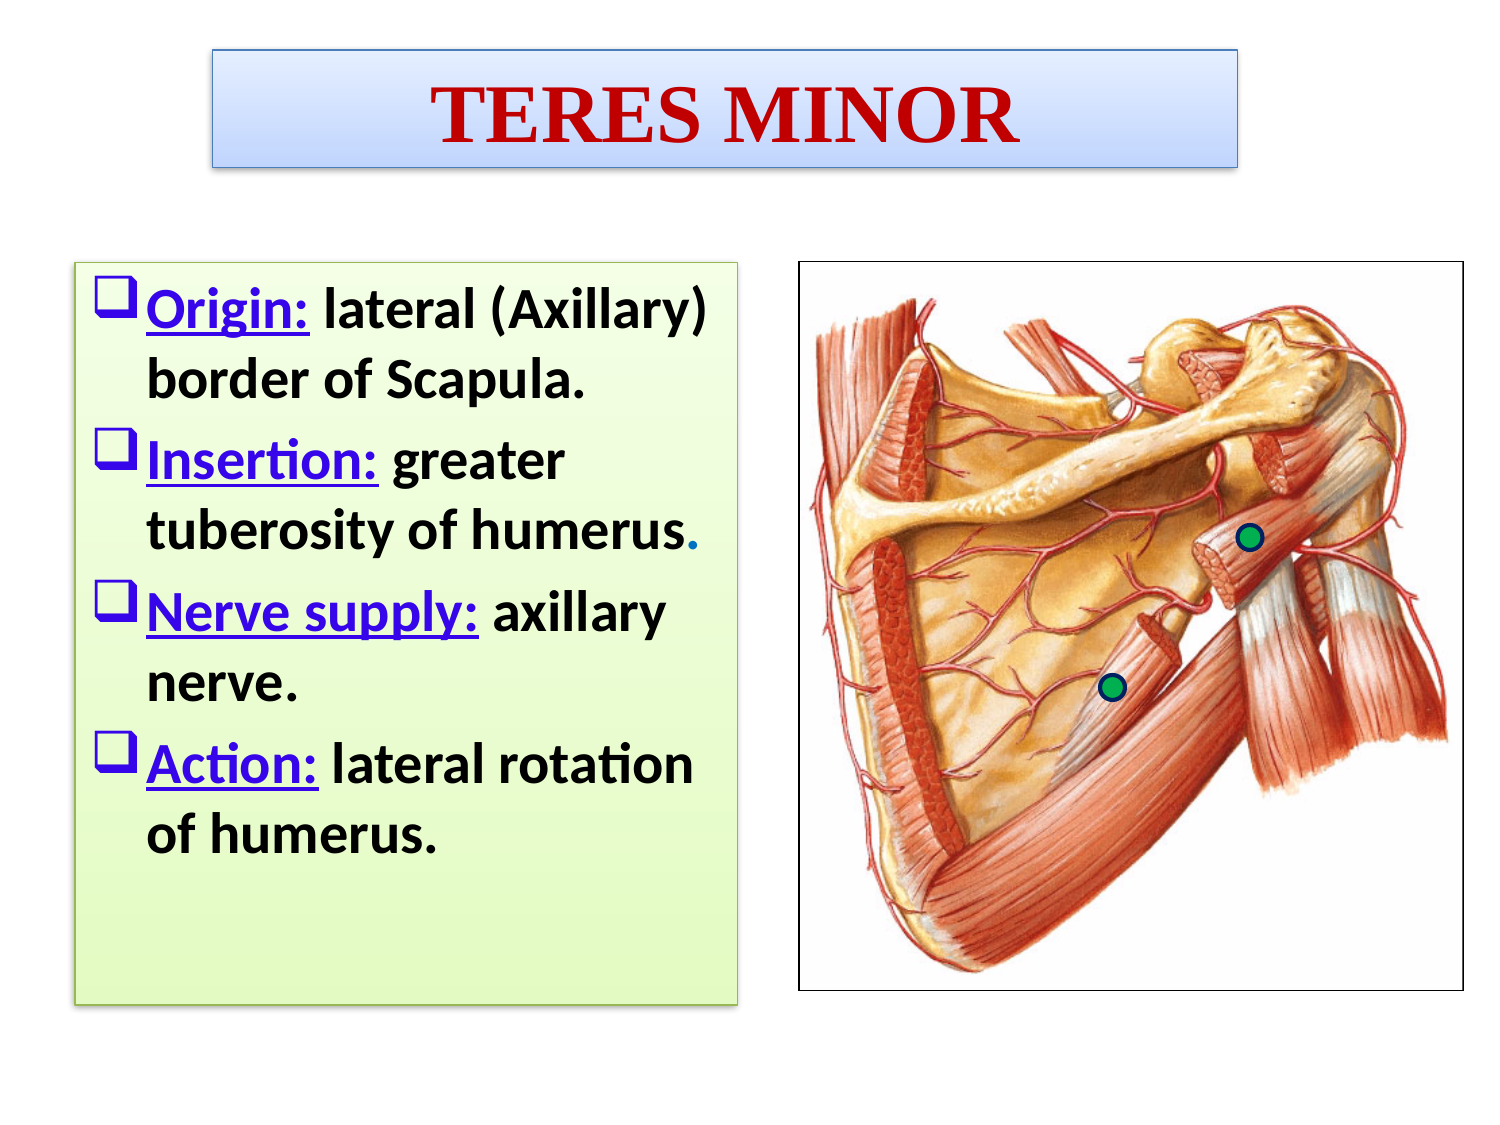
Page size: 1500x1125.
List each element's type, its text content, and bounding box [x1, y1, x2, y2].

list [799, 262, 1463, 990]
list Origin: lateral (Axillary) border of Scapula. Insertion: greater tuberosity of humerus. Nerve supply: axillary nerve. Action: lateral rotation of humerus. [74, 262, 738, 1006]
title TERES MINOR [212, 49, 1238, 168]
